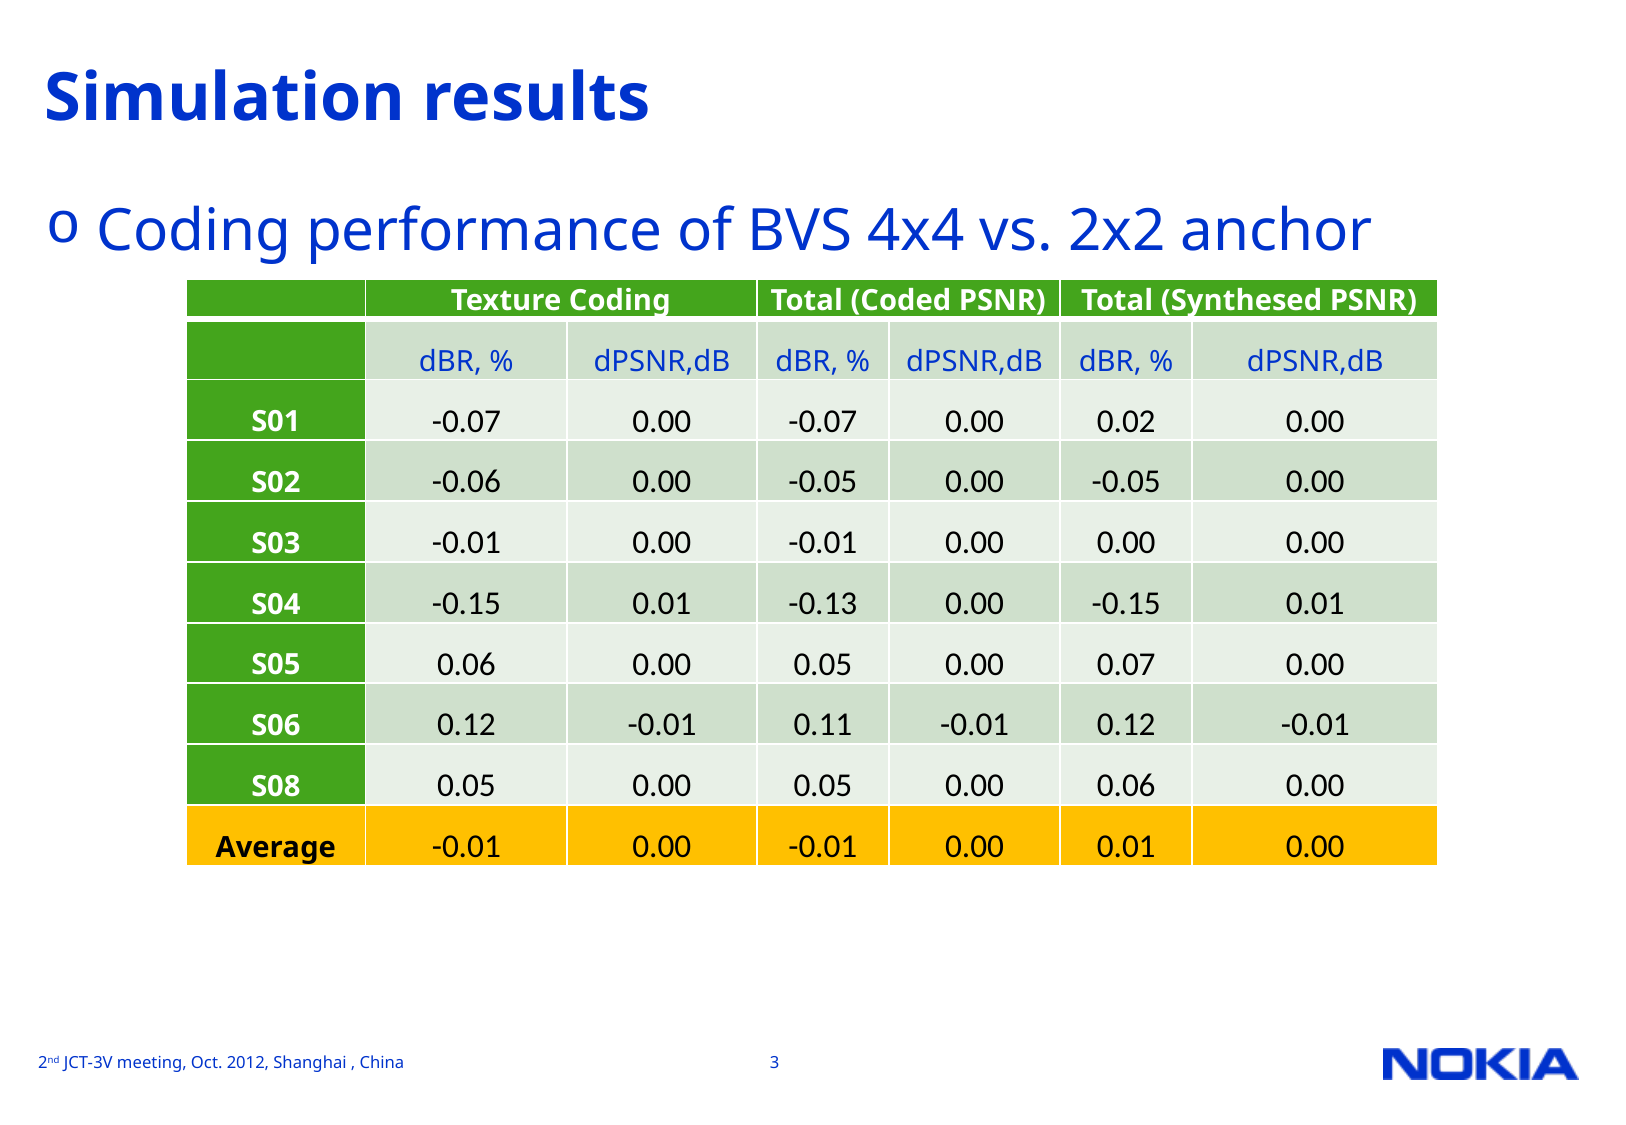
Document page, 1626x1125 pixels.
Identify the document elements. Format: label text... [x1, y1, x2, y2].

table_cell 0.07 [1061, 624, 1191, 682]
table_cell dPSNR,dB [568, 322, 756, 379]
table_cell 0.02 [1061, 380, 1191, 439]
table_cell -0.15 [1061, 563, 1191, 622]
table_cell 0.00 [1193, 624, 1437, 682]
table_cell 0.00 [890, 745, 1059, 804]
table_cell -0.01 [758, 806, 888, 865]
table_cell 0.00 [1193, 441, 1437, 500]
table_cell -0.06 [366, 441, 566, 500]
table_cell 0.00 [890, 441, 1059, 500]
table_cell dPSNR,dB [890, 322, 1059, 379]
table_cell -0.01 [568, 684, 756, 743]
table_cell 0.00 [568, 624, 756, 682]
table_cell 0.00 [890, 806, 1059, 865]
table_cell 0.01 [1061, 806, 1191, 865]
text_box Coding performance of BVS 4x4 vs. 2x2 anchor [0, 184, 1388, 270]
table_cell 0.00 [568, 380, 756, 439]
table_cell 0.00 [890, 624, 1059, 682]
table_cell [187, 322, 365, 379]
table_cell 0.00 [1193, 502, 1437, 561]
table_cell 0.00 [1193, 806, 1437, 865]
table_cell 0.06 [366, 624, 566, 682]
table_cell -0.07 [758, 380, 888, 439]
table_cell -0.01 [366, 502, 566, 561]
table_cell 0.05 [758, 624, 888, 682]
table_cell dBR, % [366, 322, 566, 379]
table_cell S04 [187, 563, 365, 622]
table_cell -0.01 [890, 684, 1059, 743]
table_header Total (Coded PSNR) [758, 280, 1059, 316]
table_cell 0.12 [366, 684, 566, 743]
table_cell 0.00 [568, 441, 756, 500]
table_header Total (Synthesed PSNR) [1061, 280, 1437, 316]
table_cell -0.01 [758, 502, 888, 561]
table_cell 0.00 [1193, 380, 1437, 439]
title Simulation results [29, 1, 1493, 188]
table_cell -0.05 [1061, 441, 1191, 500]
table_cell 0.12 [1061, 684, 1191, 743]
table_cell 0.00 [890, 502, 1059, 561]
table_cell -0.05 [758, 441, 888, 500]
table_cell 0.00 [568, 502, 756, 561]
table_cell S02 [187, 441, 365, 500]
table_cell S03 [187, 502, 365, 561]
picture [1383, 1048, 1579, 1080]
table_cell 0.00 [1061, 502, 1191, 561]
table_cell dBR, % [758, 322, 888, 379]
table_cell -0.13 [758, 563, 888, 622]
table_cell dBR, % [1061, 322, 1191, 379]
table_cell 0.05 [758, 745, 888, 804]
table_cell 0.01 [568, 563, 756, 622]
table_cell Average [187, 806, 365, 865]
table_cell 0.00 [1193, 745, 1437, 804]
table_cell S06 [187, 684, 365, 743]
table_cell 0.00 [890, 563, 1059, 622]
table_cell 0.00 [890, 380, 1059, 439]
table_cell S08 [187, 745, 365, 804]
table_cell -0.01 [1193, 684, 1437, 743]
table_cell S05 [187, 624, 365, 682]
table_cell dPSNR,dB [1193, 322, 1437, 379]
table_cell 0.11 [758, 684, 888, 743]
table_cell 0.00 [568, 745, 756, 804]
table_cell -0.07 [366, 380, 566, 439]
table_cell 0.01 [1193, 563, 1437, 622]
table_cell 0.05 [366, 745, 566, 804]
table_cell 0.06 [1061, 745, 1191, 804]
table_cell -0.01 [366, 806, 566, 865]
table_cell 0.00 [568, 806, 756, 865]
table_header Texture Coding [366, 280, 756, 316]
table_header [187, 280, 365, 316]
table_cell S01 [187, 380, 365, 439]
table_cell -0.15 [366, 563, 566, 622]
